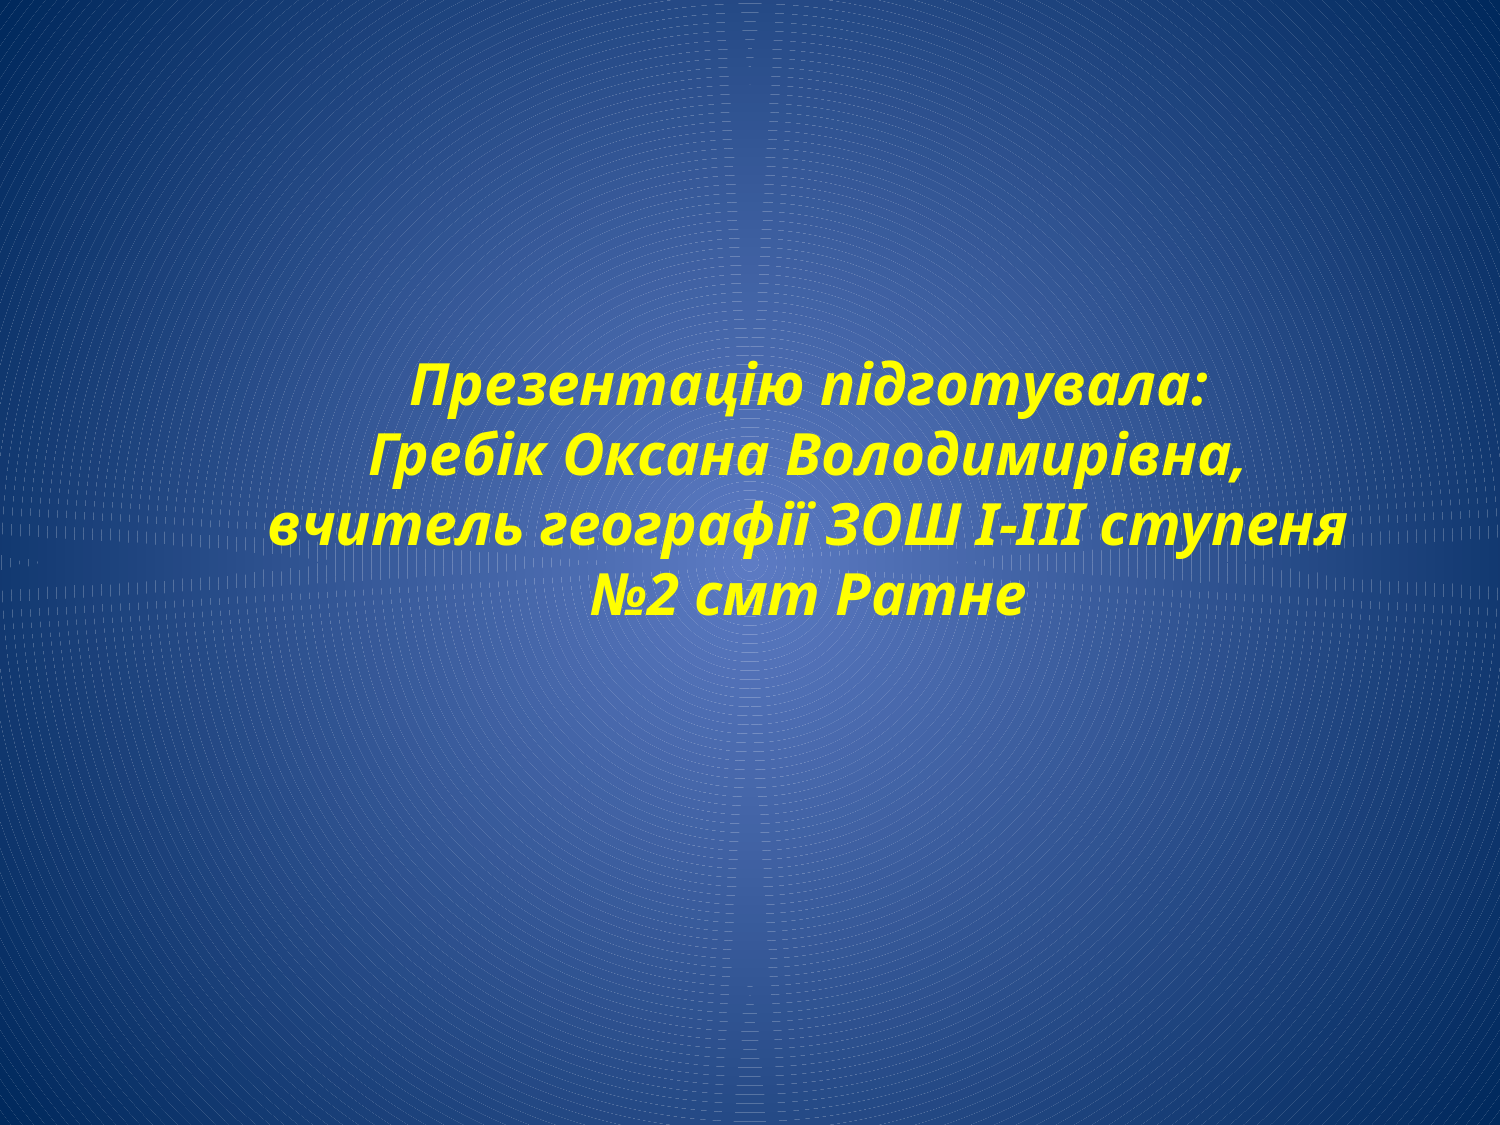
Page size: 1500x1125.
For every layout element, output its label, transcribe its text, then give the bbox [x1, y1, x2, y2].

text_box Презентацію підготувала: Гребік Оксана Володимирівна, вчитель географії ЗОШ І-ІІІ ступеня №2 смт Ратне [222, 339, 1395, 635]
